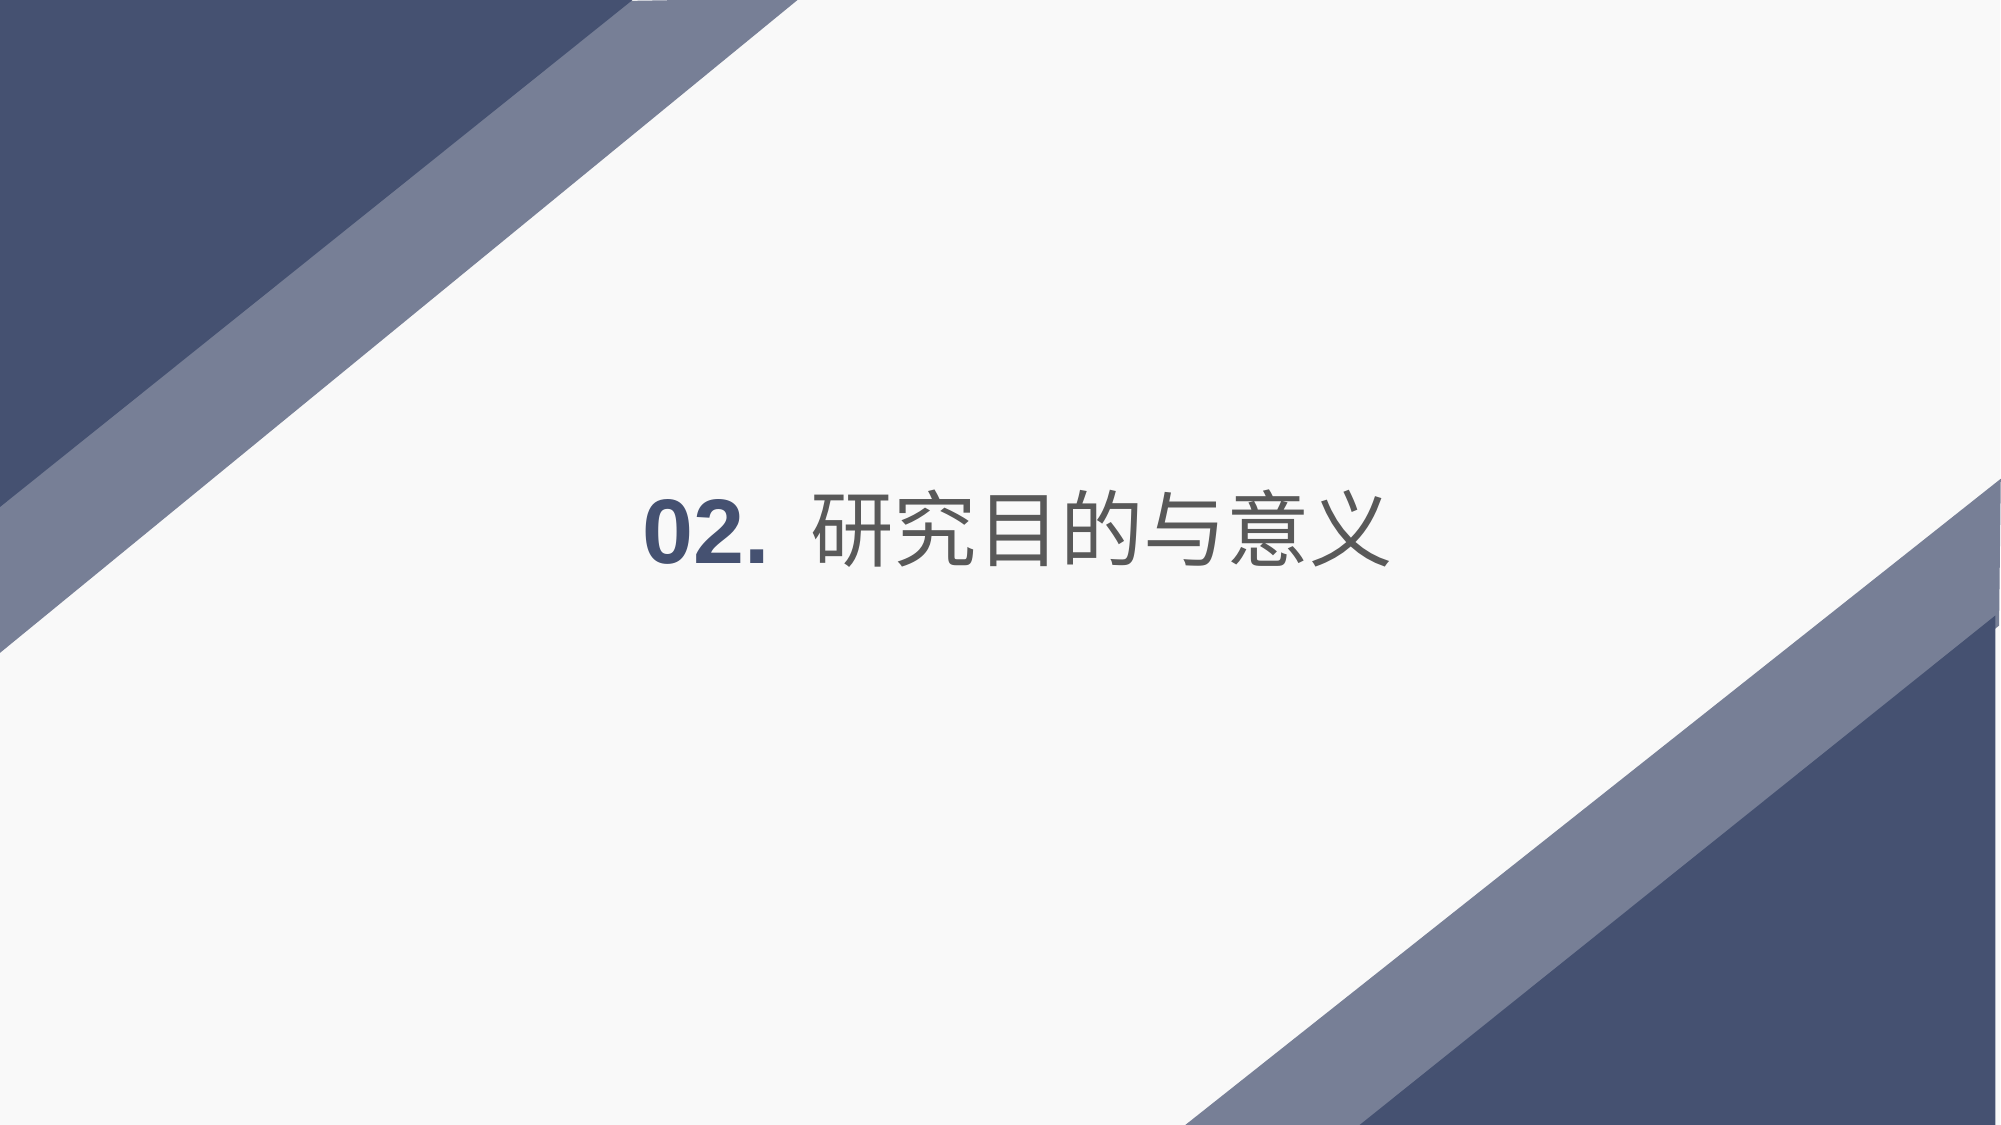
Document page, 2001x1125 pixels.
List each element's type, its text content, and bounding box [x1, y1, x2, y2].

list 02. [544, 460, 785, 608]
title 研究目的与意义 [795, 460, 1703, 608]
